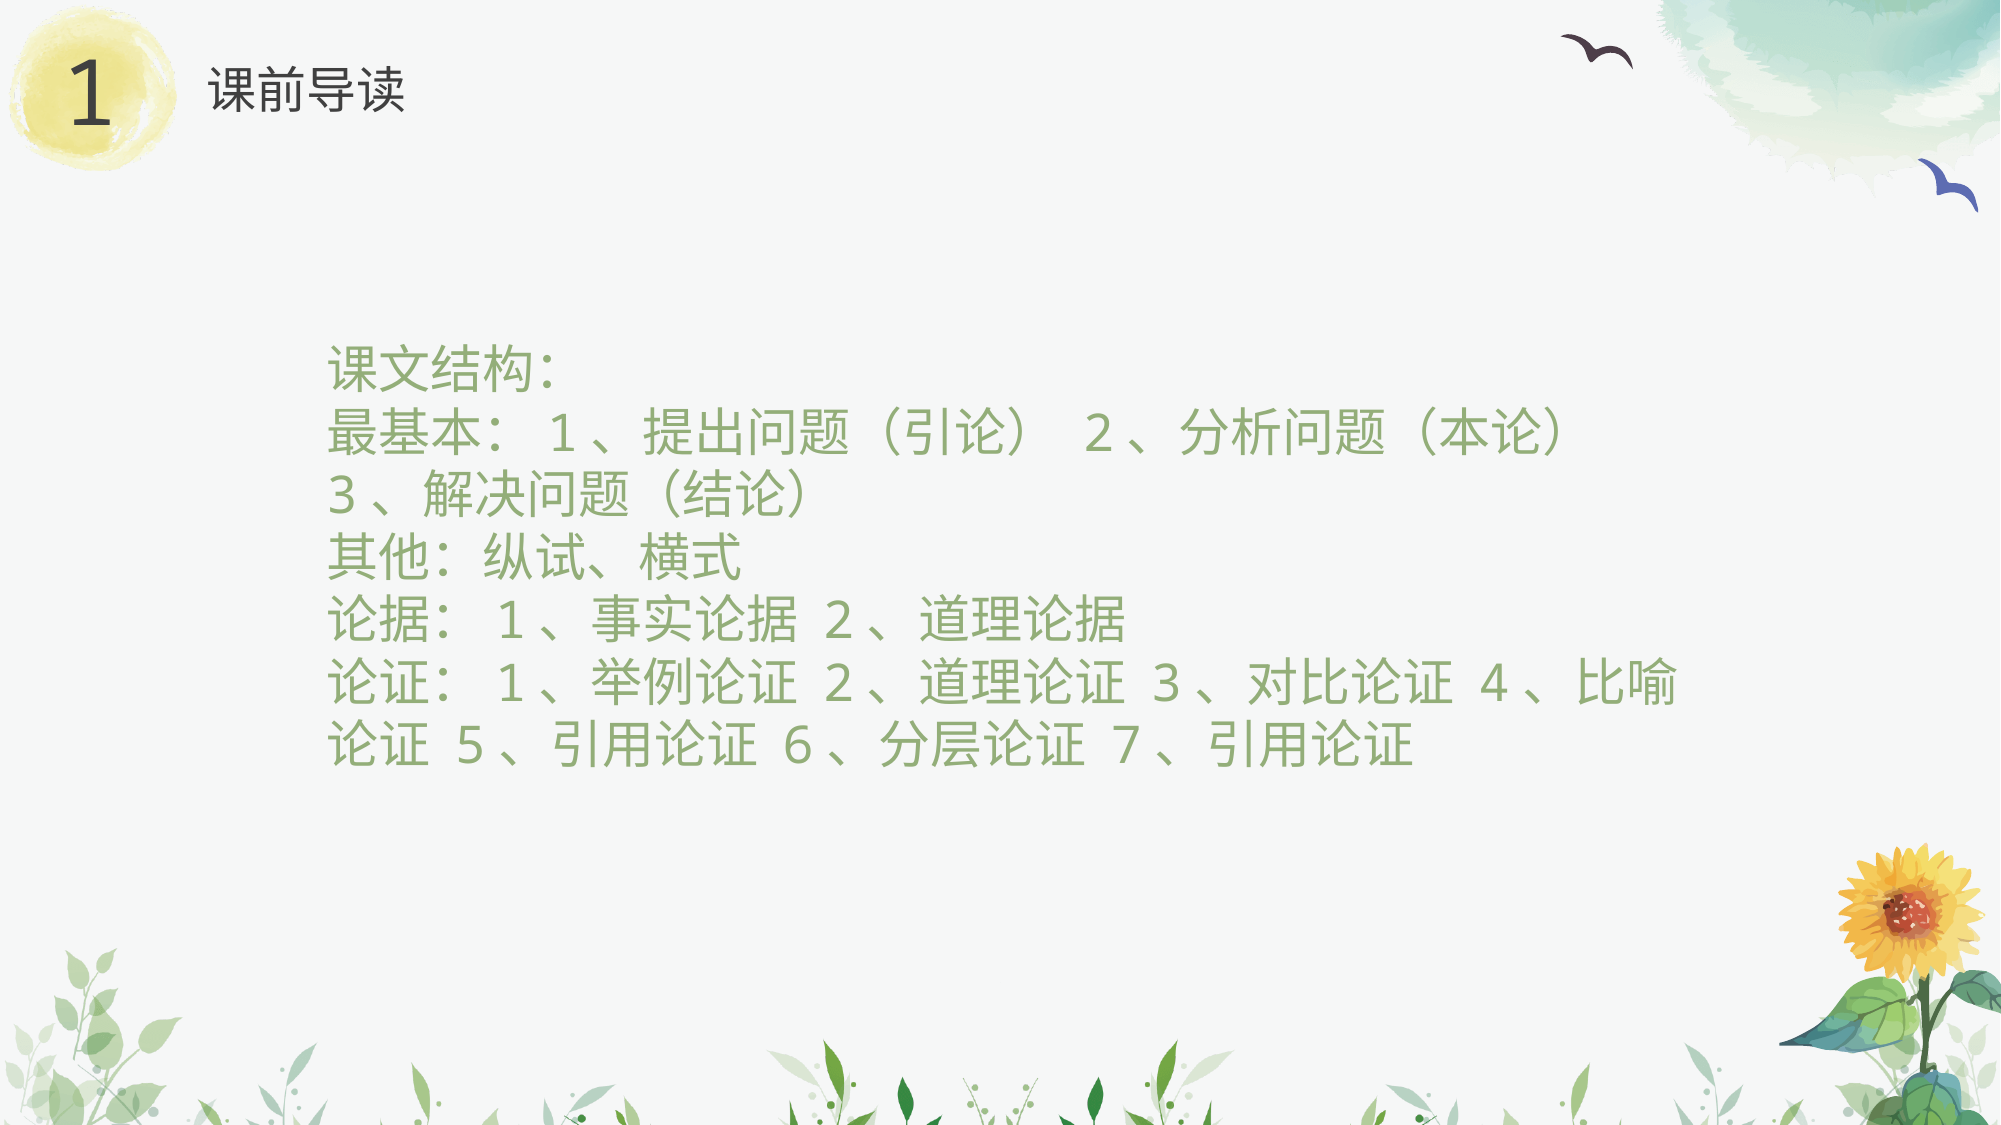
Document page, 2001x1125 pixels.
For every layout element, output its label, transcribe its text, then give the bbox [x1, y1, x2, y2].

picture [8, 4, 177, 171]
text_box [1966, 198, 1979, 213]
text_box 课前导读 [191, 51, 755, 127]
picture [0, 842, 2001, 1125]
text_box [1560, 34, 1632, 69]
text_box 课文结构： 最基本：1、提出问题（引论） 2、分析问题（本论） 3、解决问题（结论） 其他：纵试、横式 论据：1、事实论据 2、道理论据 论证：1、举例论证 2、道理论证 3、对比论证 4、比喻论证 5、引用论证 6、分层论证 7、引用论证 [311, 329, 1703, 907]
picture [1632, 0, 2000, 198]
